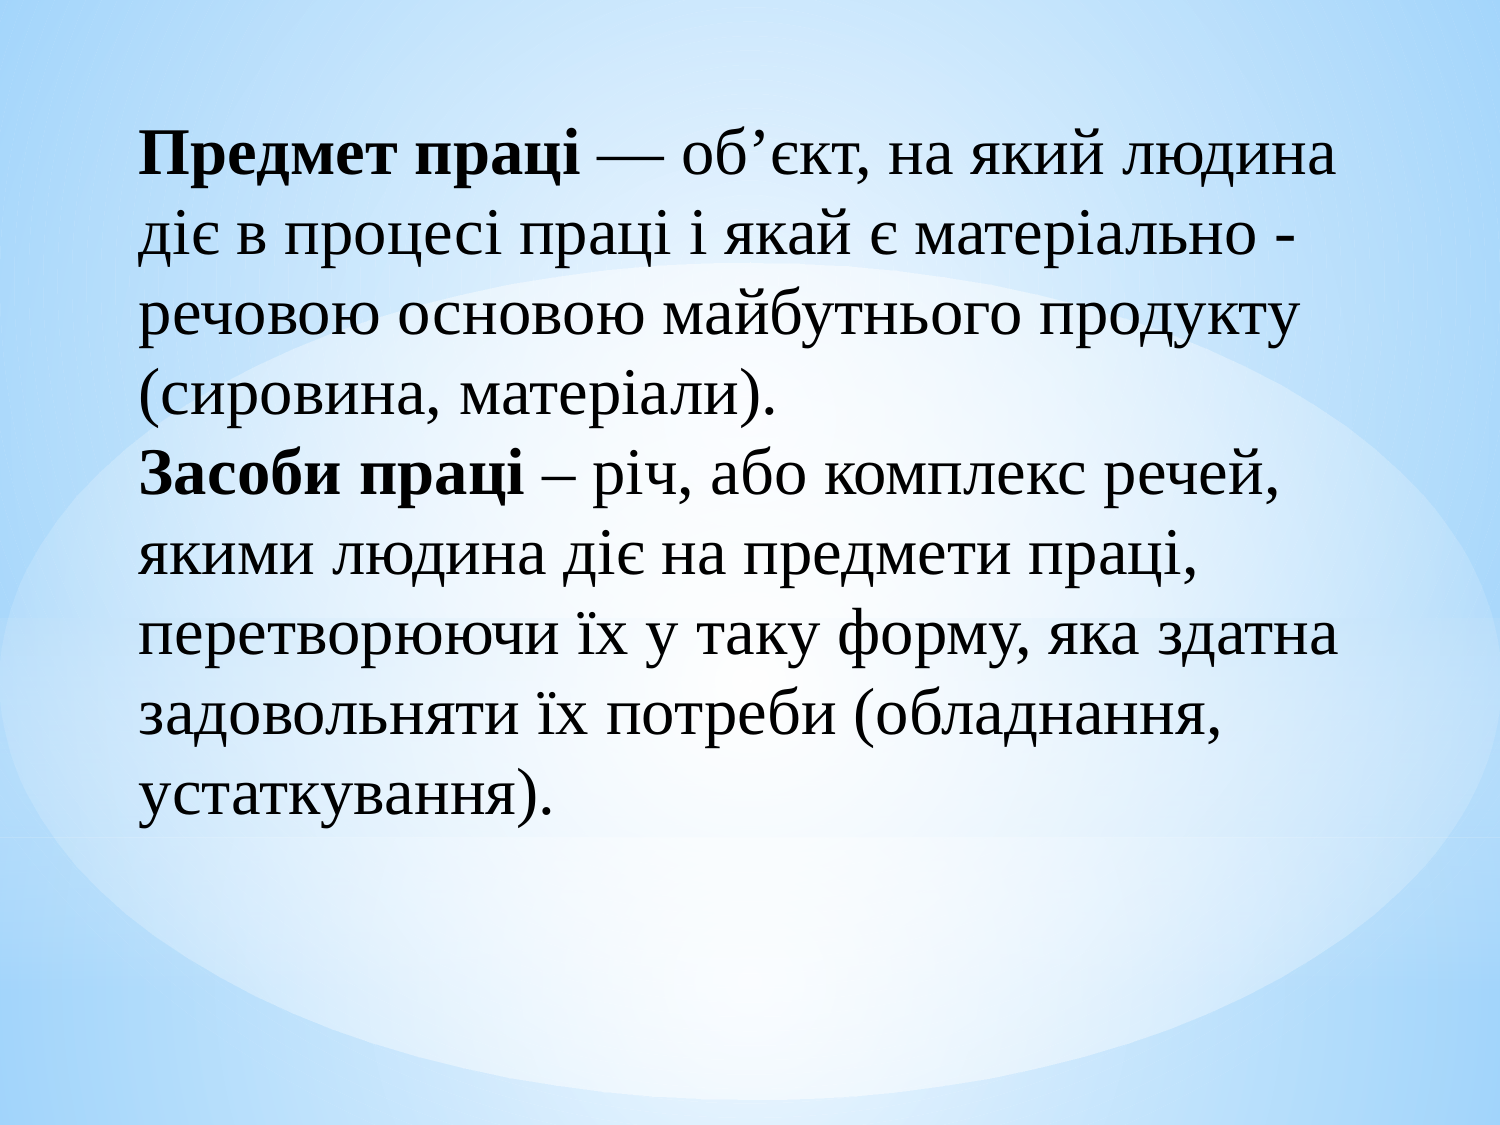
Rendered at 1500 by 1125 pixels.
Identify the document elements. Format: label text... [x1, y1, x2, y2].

text_box Предмет праці — об’єкт, на який людина діє в процесі праці i якай є матеріально - речовою основою майбутнього продукту (сировина, матеріали). Засоби праці – річ, або комплекс речей, якими людина діє на предмети праці, перетворюючи їх у таку форму, яка здатна задовольняти їх потреби (обладнання, устаткування). [123, 100, 1376, 895]
